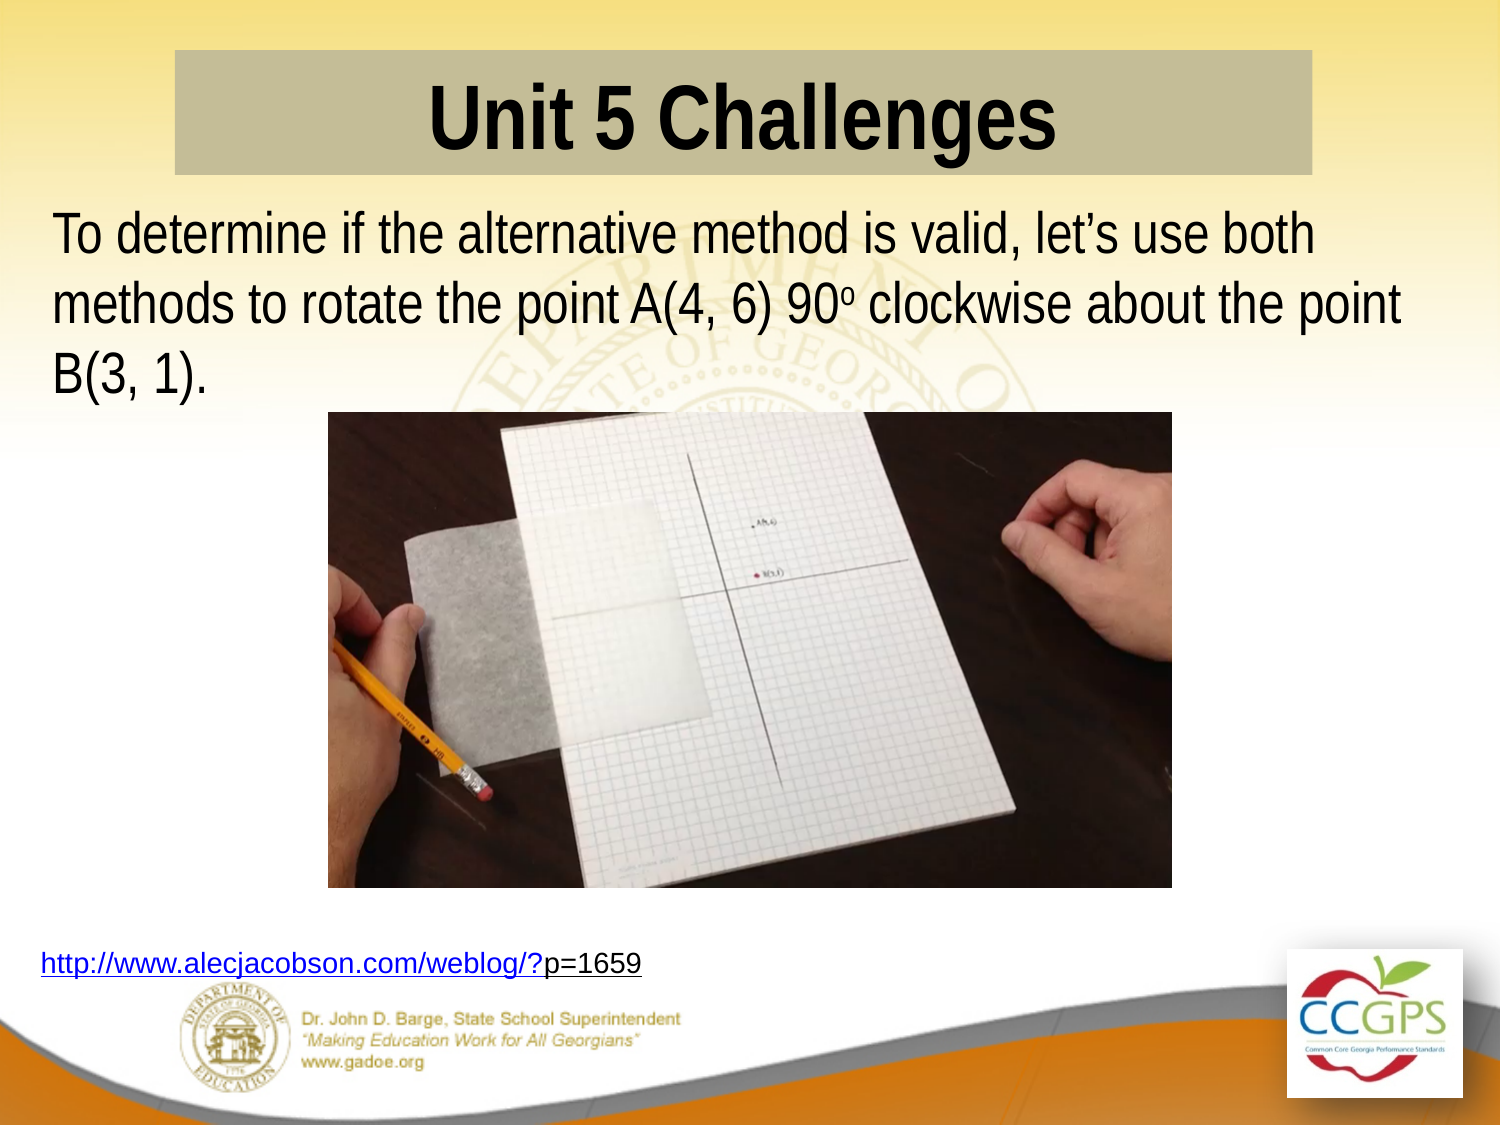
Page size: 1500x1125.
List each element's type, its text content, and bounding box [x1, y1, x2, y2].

title Unit 5 Challenges [174, 49, 1313, 176]
text_box http://www.alecjacobson.com/weblog/?p=1659 [25, 937, 666, 988]
picture [0, 0, 1500, 1125]
list To determine if the alternative method is valid, let’s use both methods to rotate the point A(4, 6) 90o clockwise about the point B(3, 1). [37, 187, 1463, 951]
